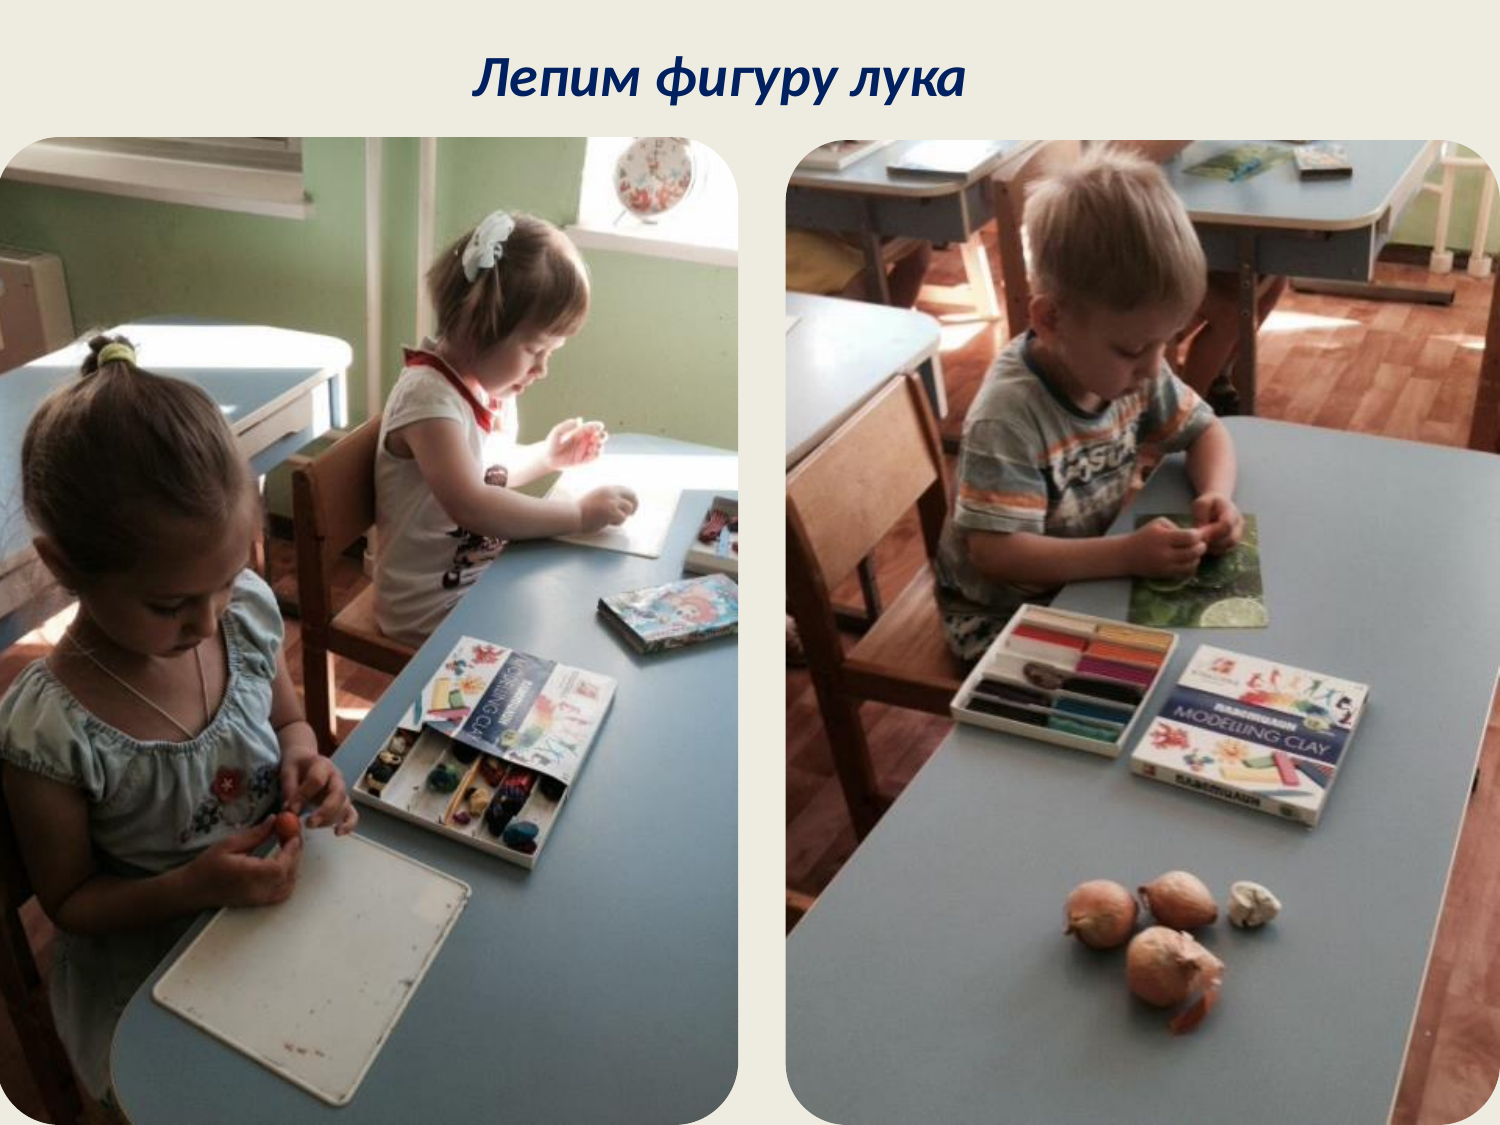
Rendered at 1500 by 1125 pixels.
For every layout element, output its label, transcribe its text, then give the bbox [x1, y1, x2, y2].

picture [0, 136, 739, 1125]
picture [785, 139, 1500, 1125]
text_box Лепим фигуру лука [312, 30, 1128, 116]
